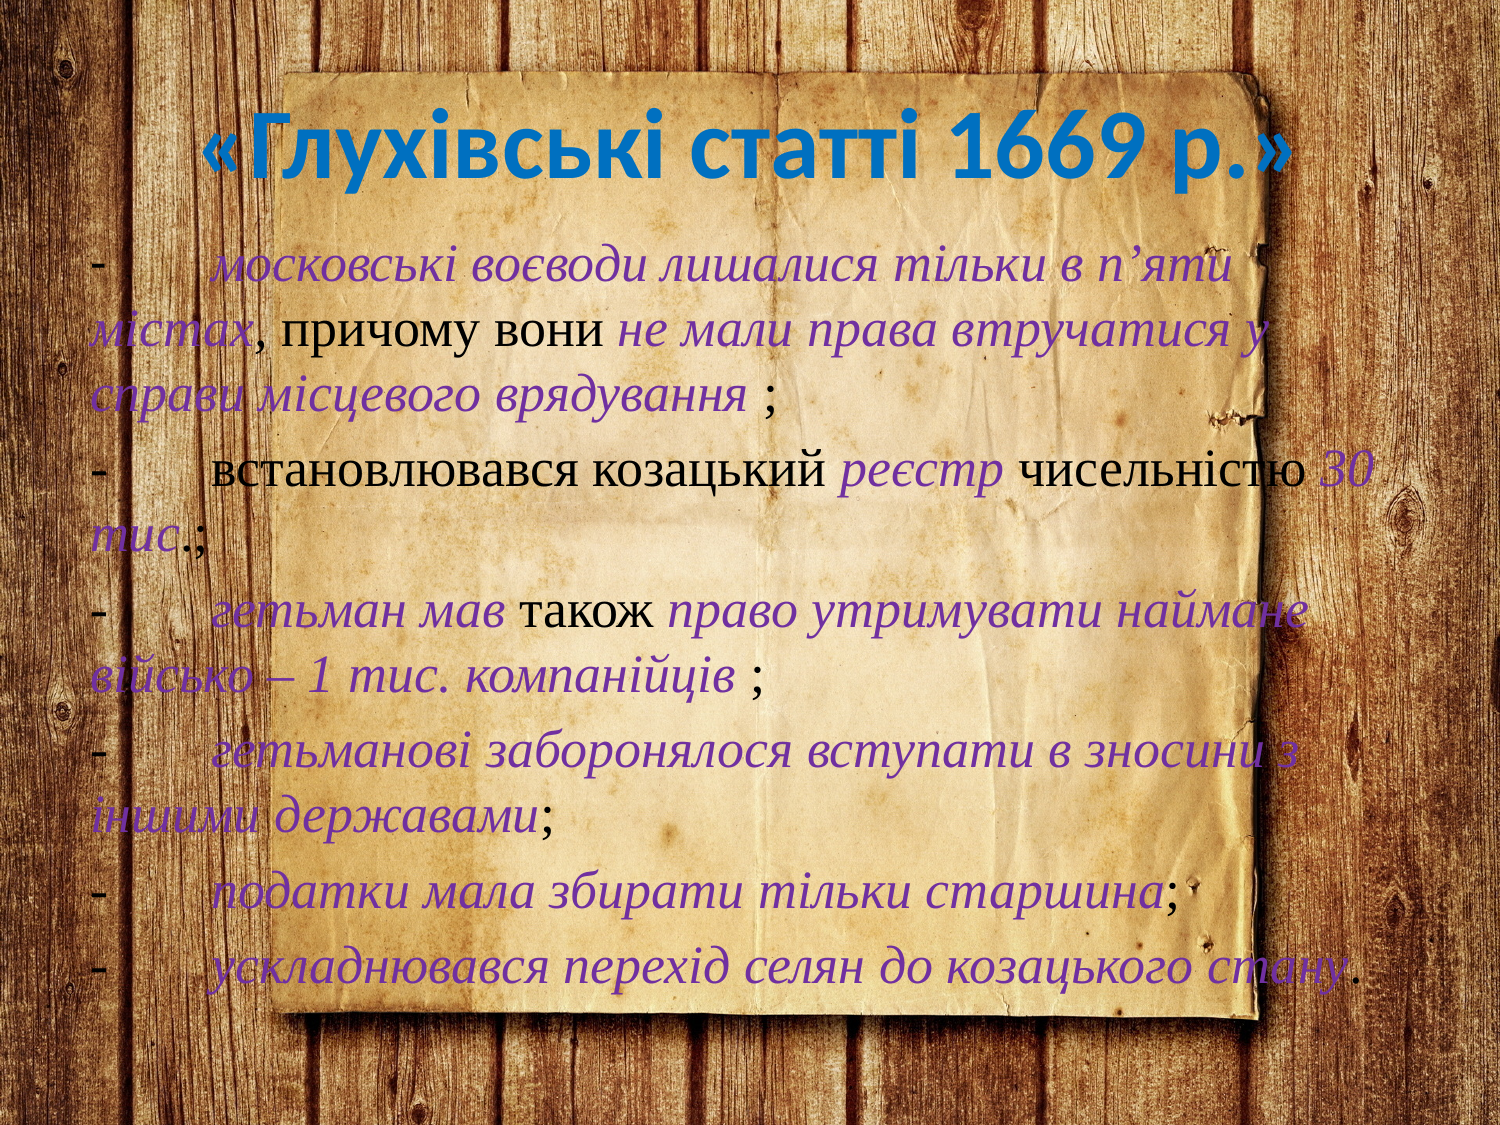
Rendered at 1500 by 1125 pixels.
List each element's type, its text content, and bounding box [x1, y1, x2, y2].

list - московські воєводи лишалися тільки в п’яти містах, причому вони не мали права втручатися у справи місцевого врядування ; - встановлювався козацький реєстр чисельністю 30 тис.; - гетьман мав також право утримувати наймане військо – 1 тис. компанійців ; - гетьманові заборонялося вступати в зносини з іншими державами; - податки мала збирати тільки старшина; - ускладнювався перехід селян до козацького стану. [75, 219, 1425, 1005]
title «Глухівські статті 1669 р.» [75, 45, 1425, 219]
picture [0, 0, 1500, 1125]
